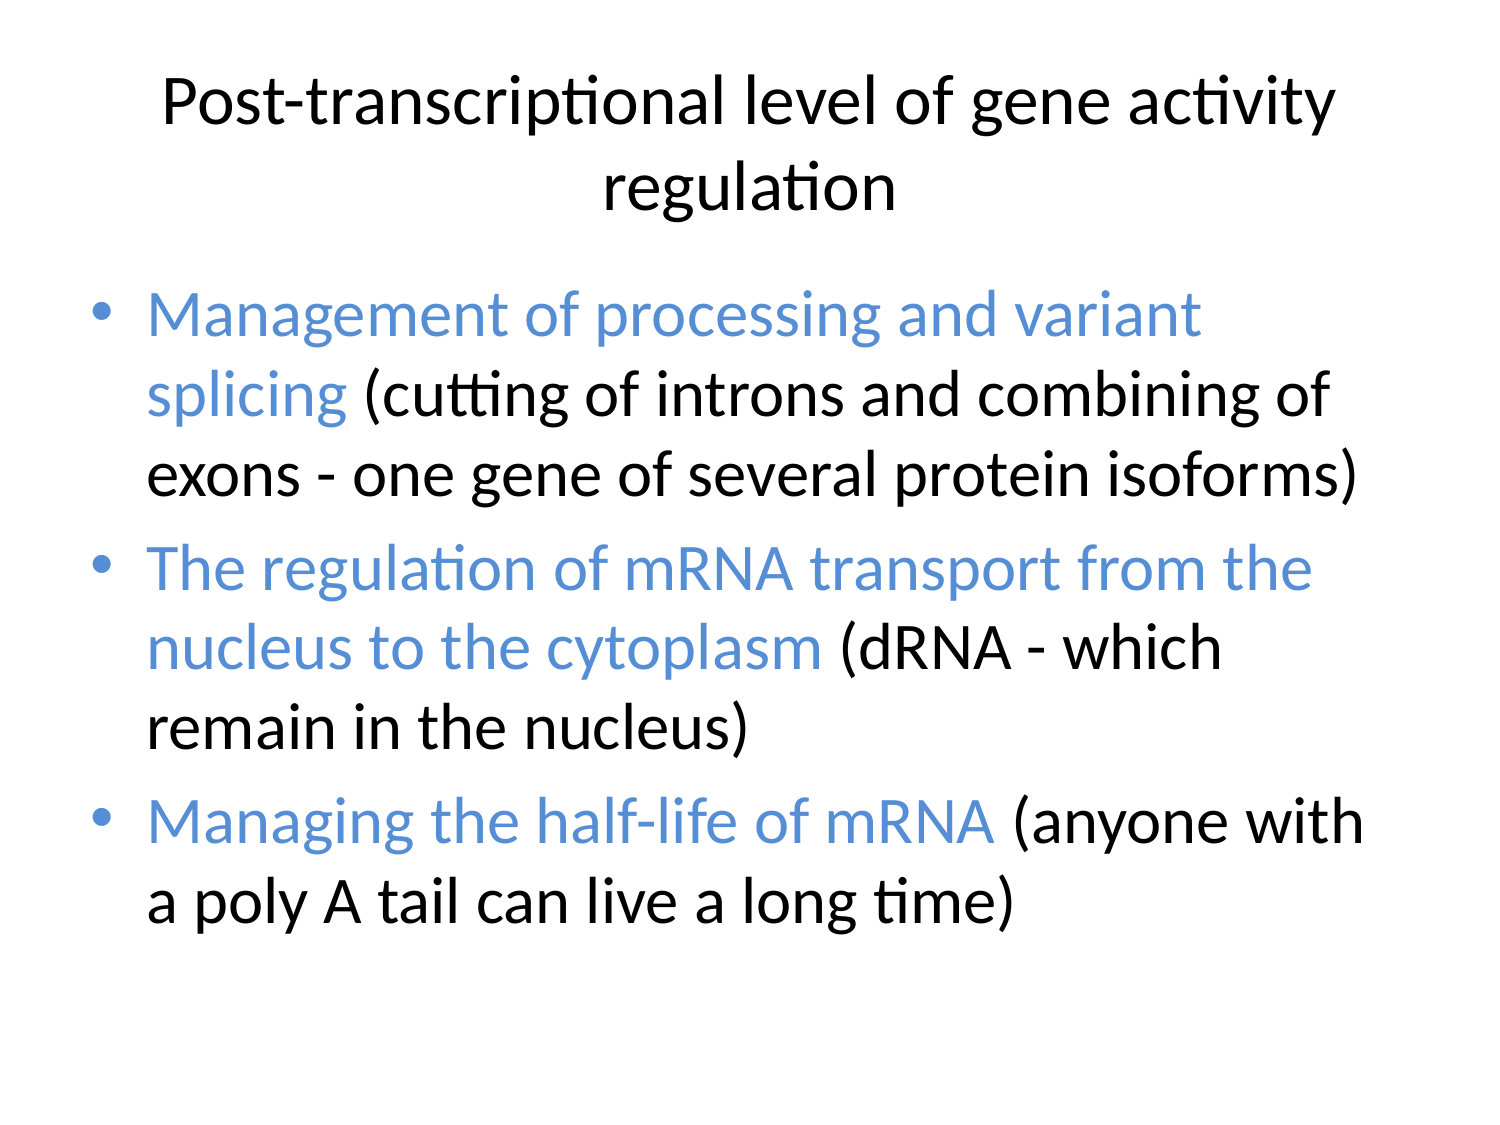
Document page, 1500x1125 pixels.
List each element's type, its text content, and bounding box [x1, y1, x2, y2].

list Management of processing and variant splicing (cutting of introns and combining of exons - one gene of several protein isoforms) The regulation of mRNA transport from the nucleus to the cytoplasm (dRNA - which remain in the nucleus) Managing the half-life of mRNA (anyone with a poly A tail can live a long time) [75, 262, 1425, 1005]
title Post-transcriptional level of gene activity regulation [75, 45, 1425, 233]
